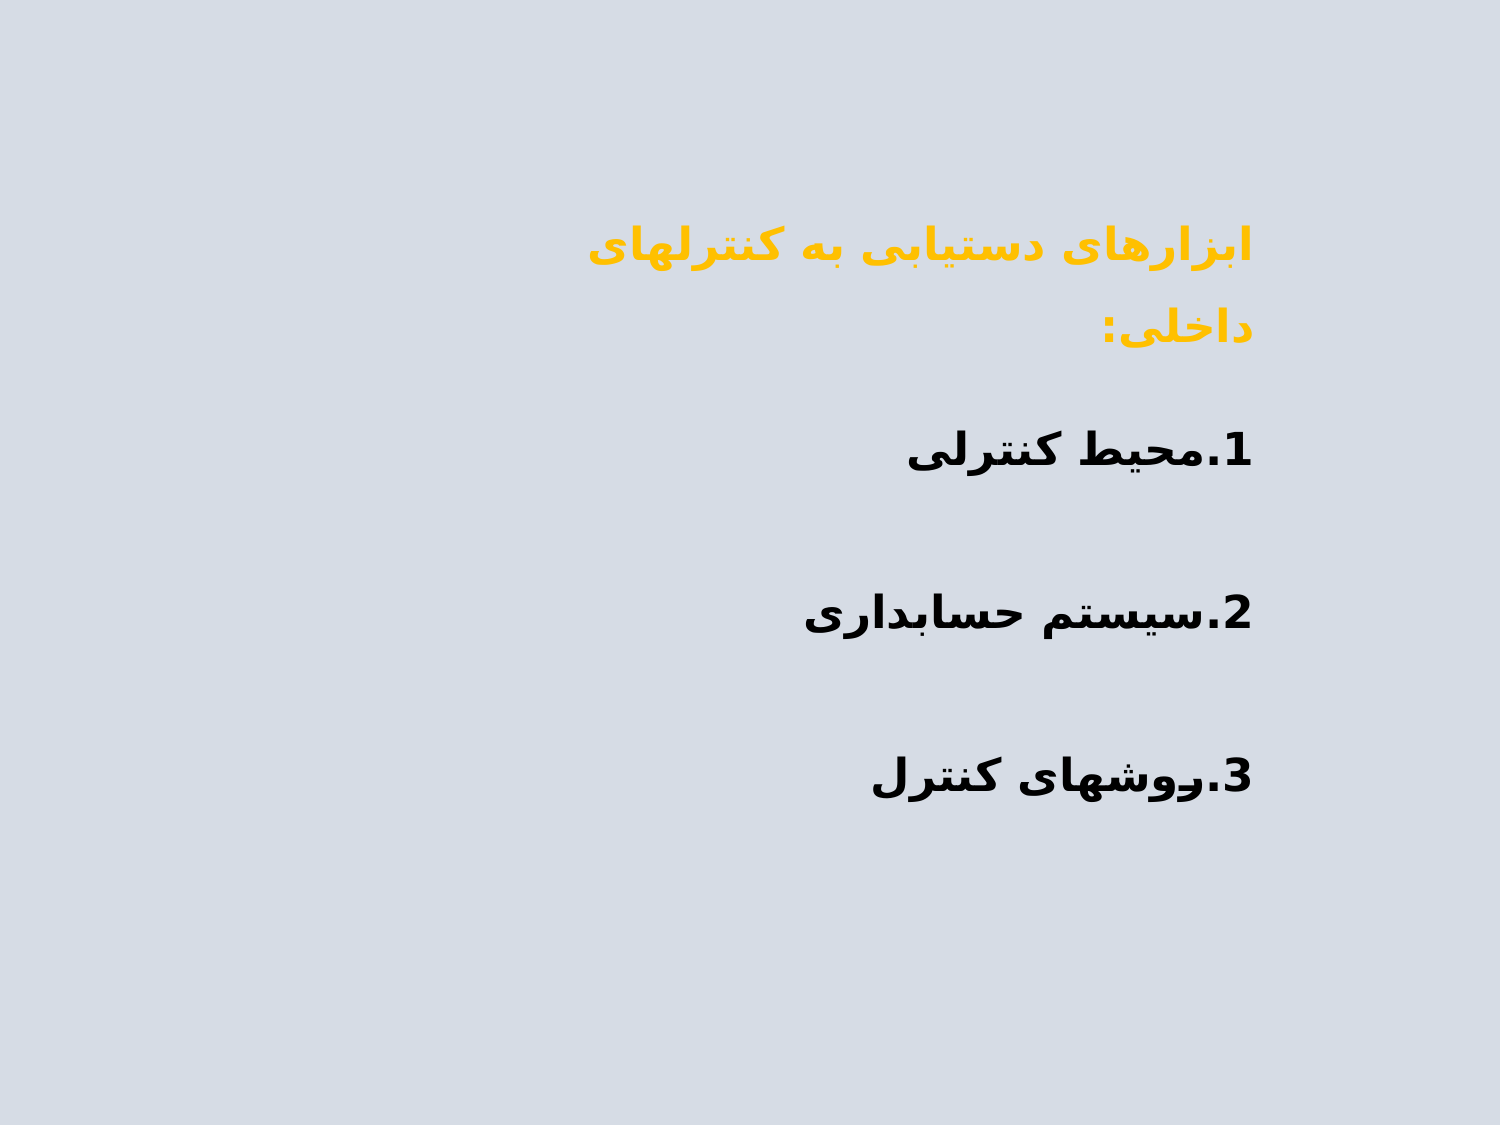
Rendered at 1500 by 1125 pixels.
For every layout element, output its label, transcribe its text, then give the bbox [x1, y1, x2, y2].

title ابزارهای دستیابی به کنترلهای داخلی: 1.محیط کنترلی 2.سیستم حسابداری 3.روشهای کنترل [431, 54, 1270, 882]
